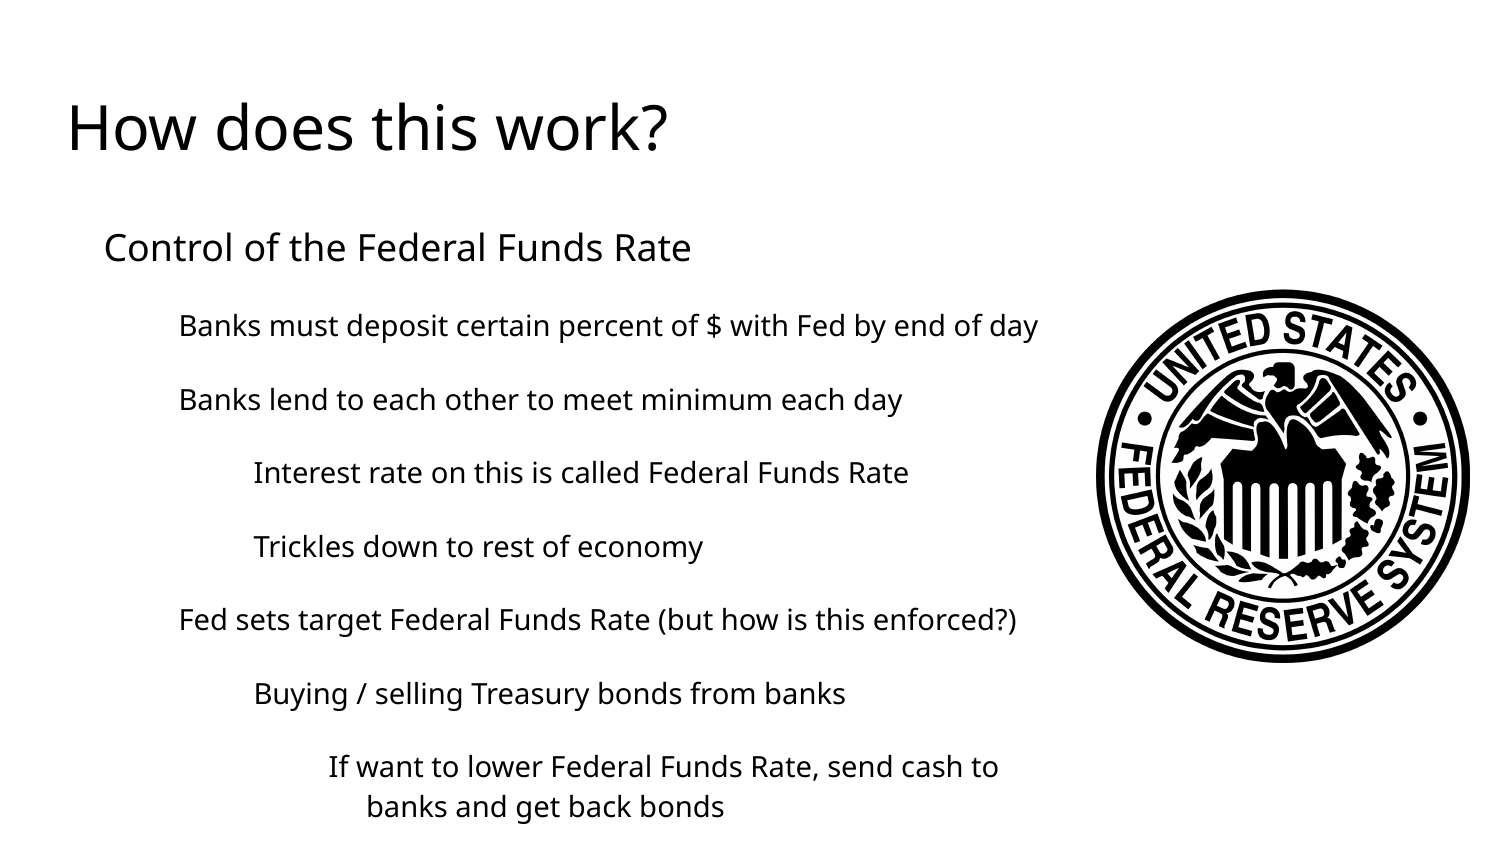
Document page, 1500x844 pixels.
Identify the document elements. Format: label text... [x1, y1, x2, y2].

list Control of the Federal Funds Rate Banks must deposit certain percent of $ with Fed by end of day Banks lend to each other to meet minimum each day Interest rate on this is called Federal Funds Rate Trickles down to rest of economy Fed sets target Federal Funds Rate (but how is this enforced?) Buying / selling Treasury bonds from banks If want to lower Federal Funds Rate, send cash to banks and get back bonds If want to raise Federal Funds Rate, sell bonds to banks More cash on hand means banks don’t have to lend at high interest rates to meet minimum [51, 202, 1077, 750]
title How does this work? [51, 72, 1449, 167]
picture [1096, 289, 1470, 663]
